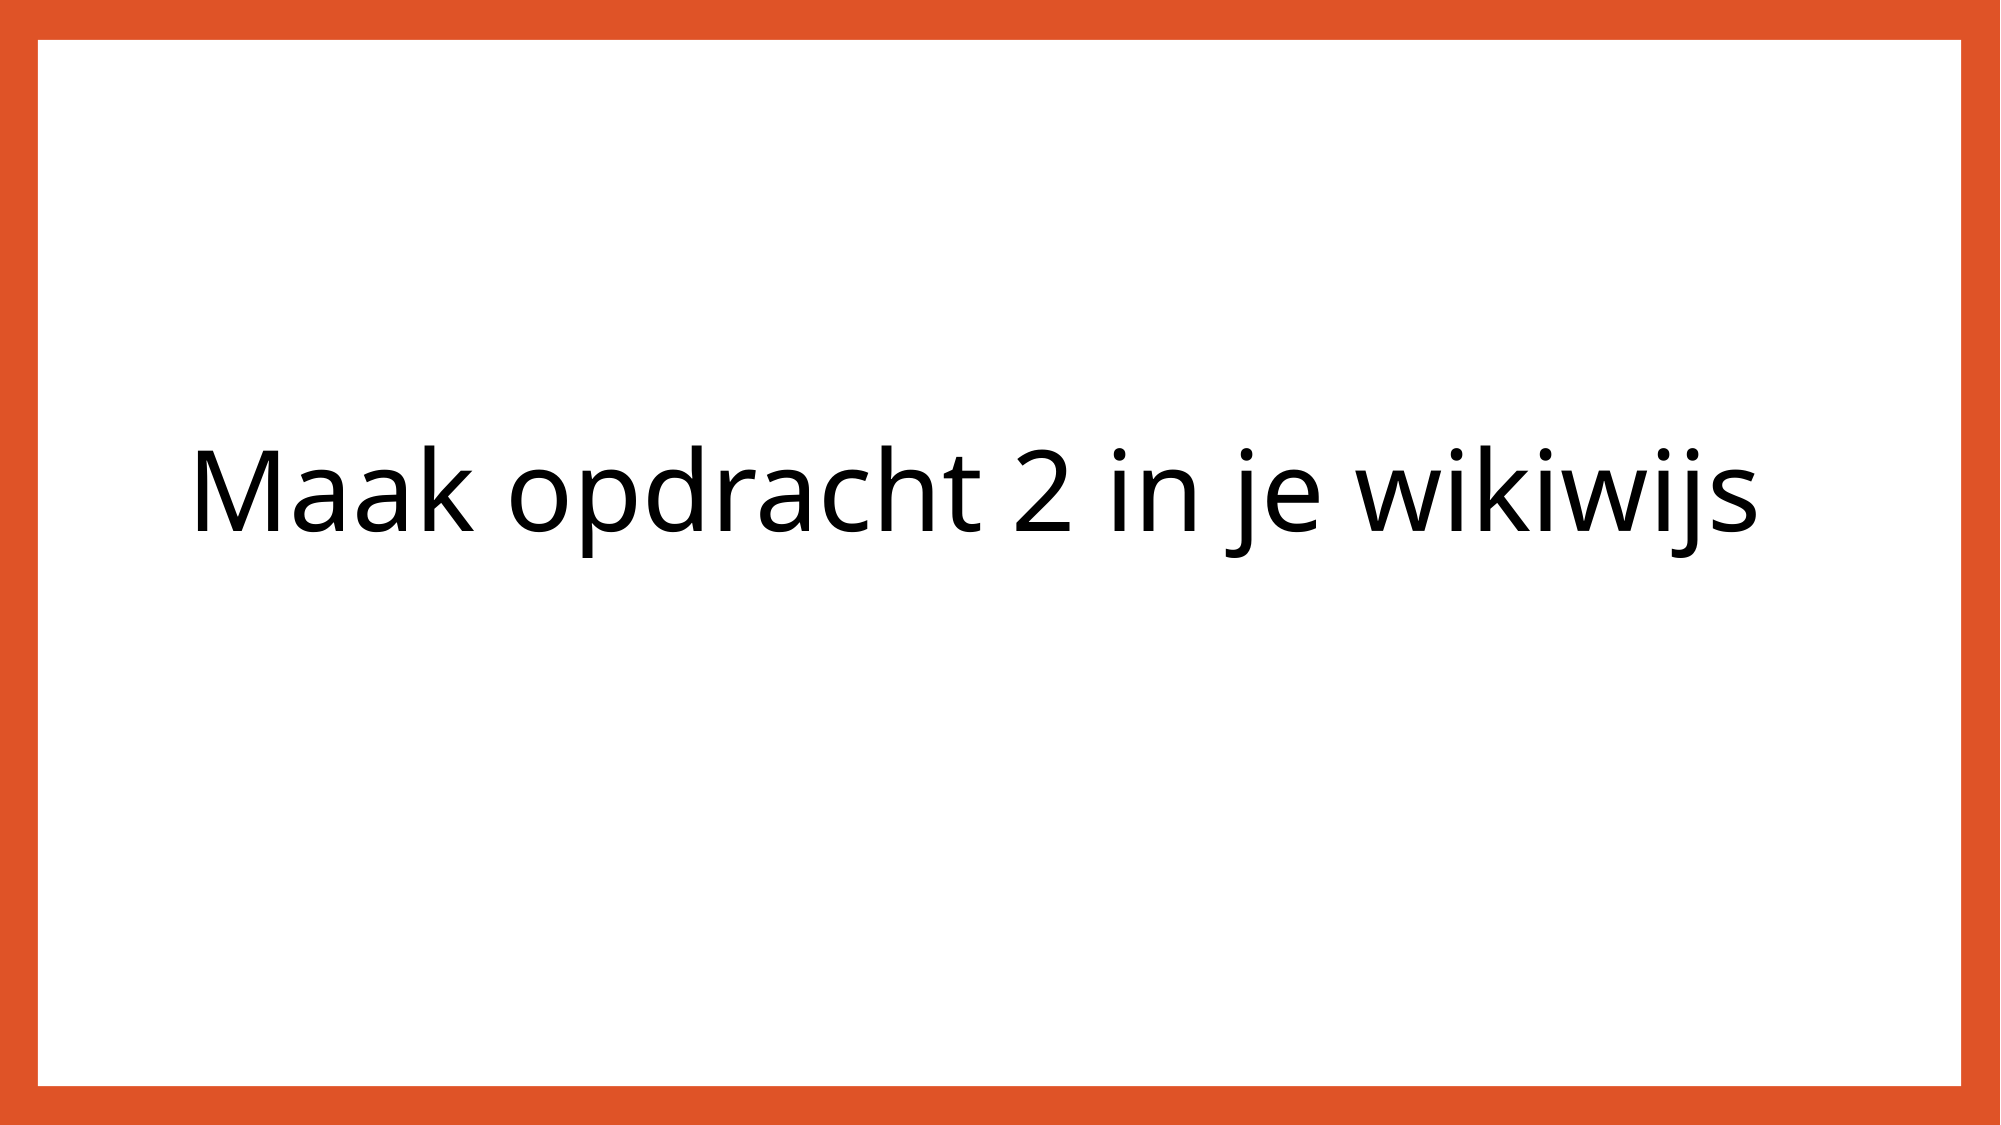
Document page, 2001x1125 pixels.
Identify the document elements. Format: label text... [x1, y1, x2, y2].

text_box Maak opdracht 2 in je wikiwijs [172, 410, 1778, 561]
